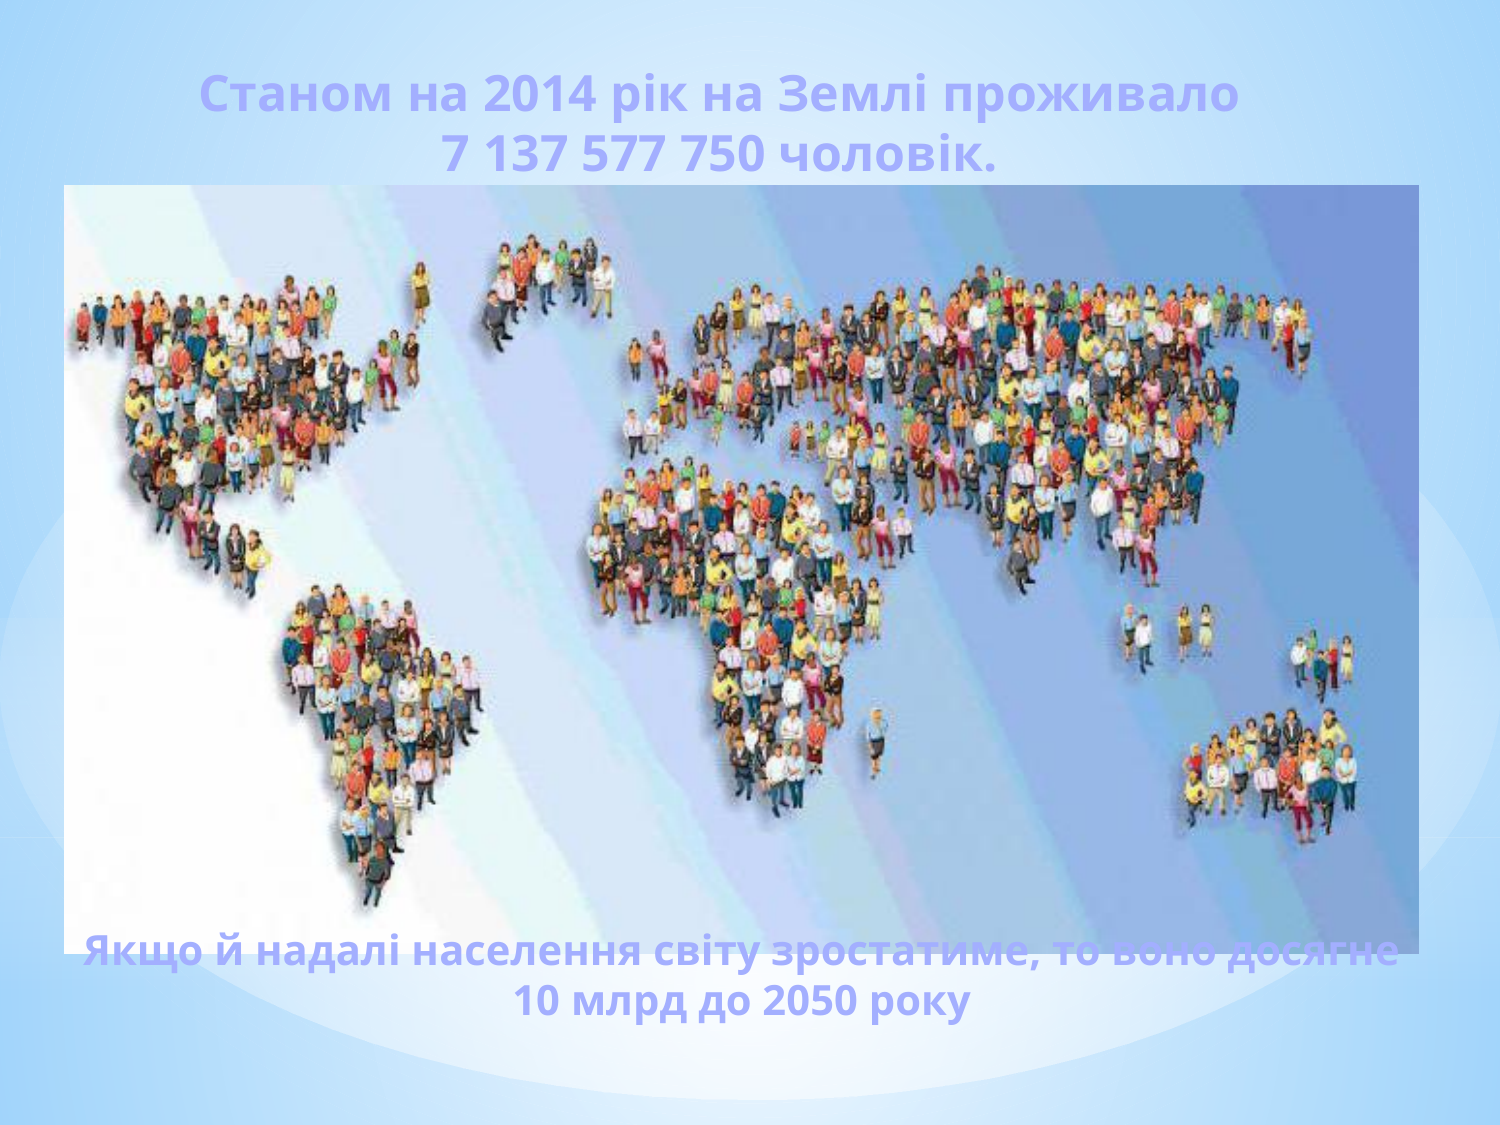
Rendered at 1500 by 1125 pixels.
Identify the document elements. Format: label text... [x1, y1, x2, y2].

text_box Якщо й надалі населення світу зростатиме, то воно досягне 10 млрд до 2050 року [64, 962, 1419, 1032]
text_box Станом на 2014 рік на Землі проживало 7 137 577 750 чоловік. [123, 54, 1329, 183]
picture [64, 185, 1419, 954]
